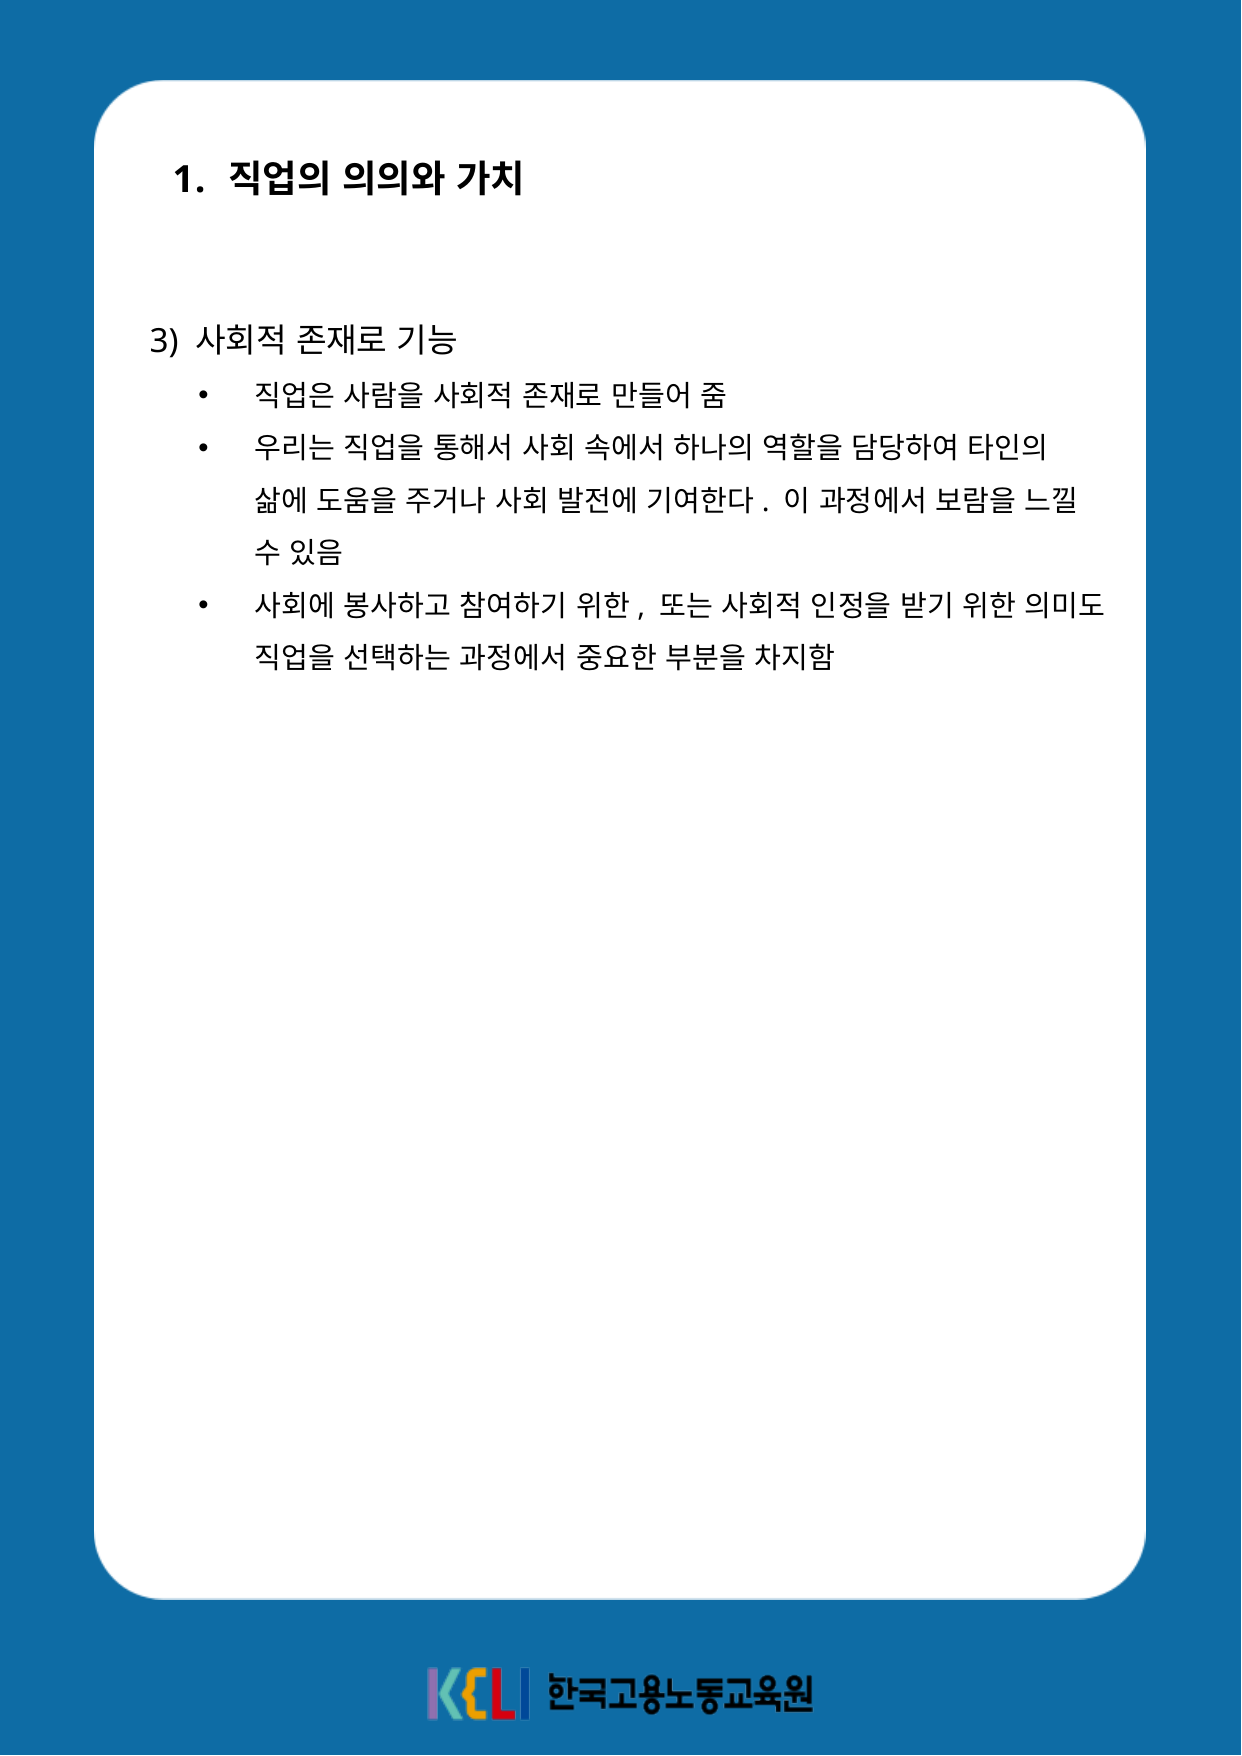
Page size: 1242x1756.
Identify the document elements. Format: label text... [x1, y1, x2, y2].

picture [0, 0, 1241, 1755]
text_box 3) 사회적 존재로 기능 직업은 사람을 사회적 존재로 만들어 줌 우리는 직업을 통해서 사회 속에서 하나의 역할을 담당하여 타인의 삶에 도움을 주거나 사회 발전에 기여한다. 이 과정에서 보람을 느낄 수 있음 사회에 봉사하고 참여하기 위한, 또는 사회적 인정을 받기 위한 의미도 직업을 선택하는 과정에서 중요한 부분을 차지함 [95, 277, 1109, 675]
text_box 직업의 의의와 가치 [170, 152, 1144, 200]
